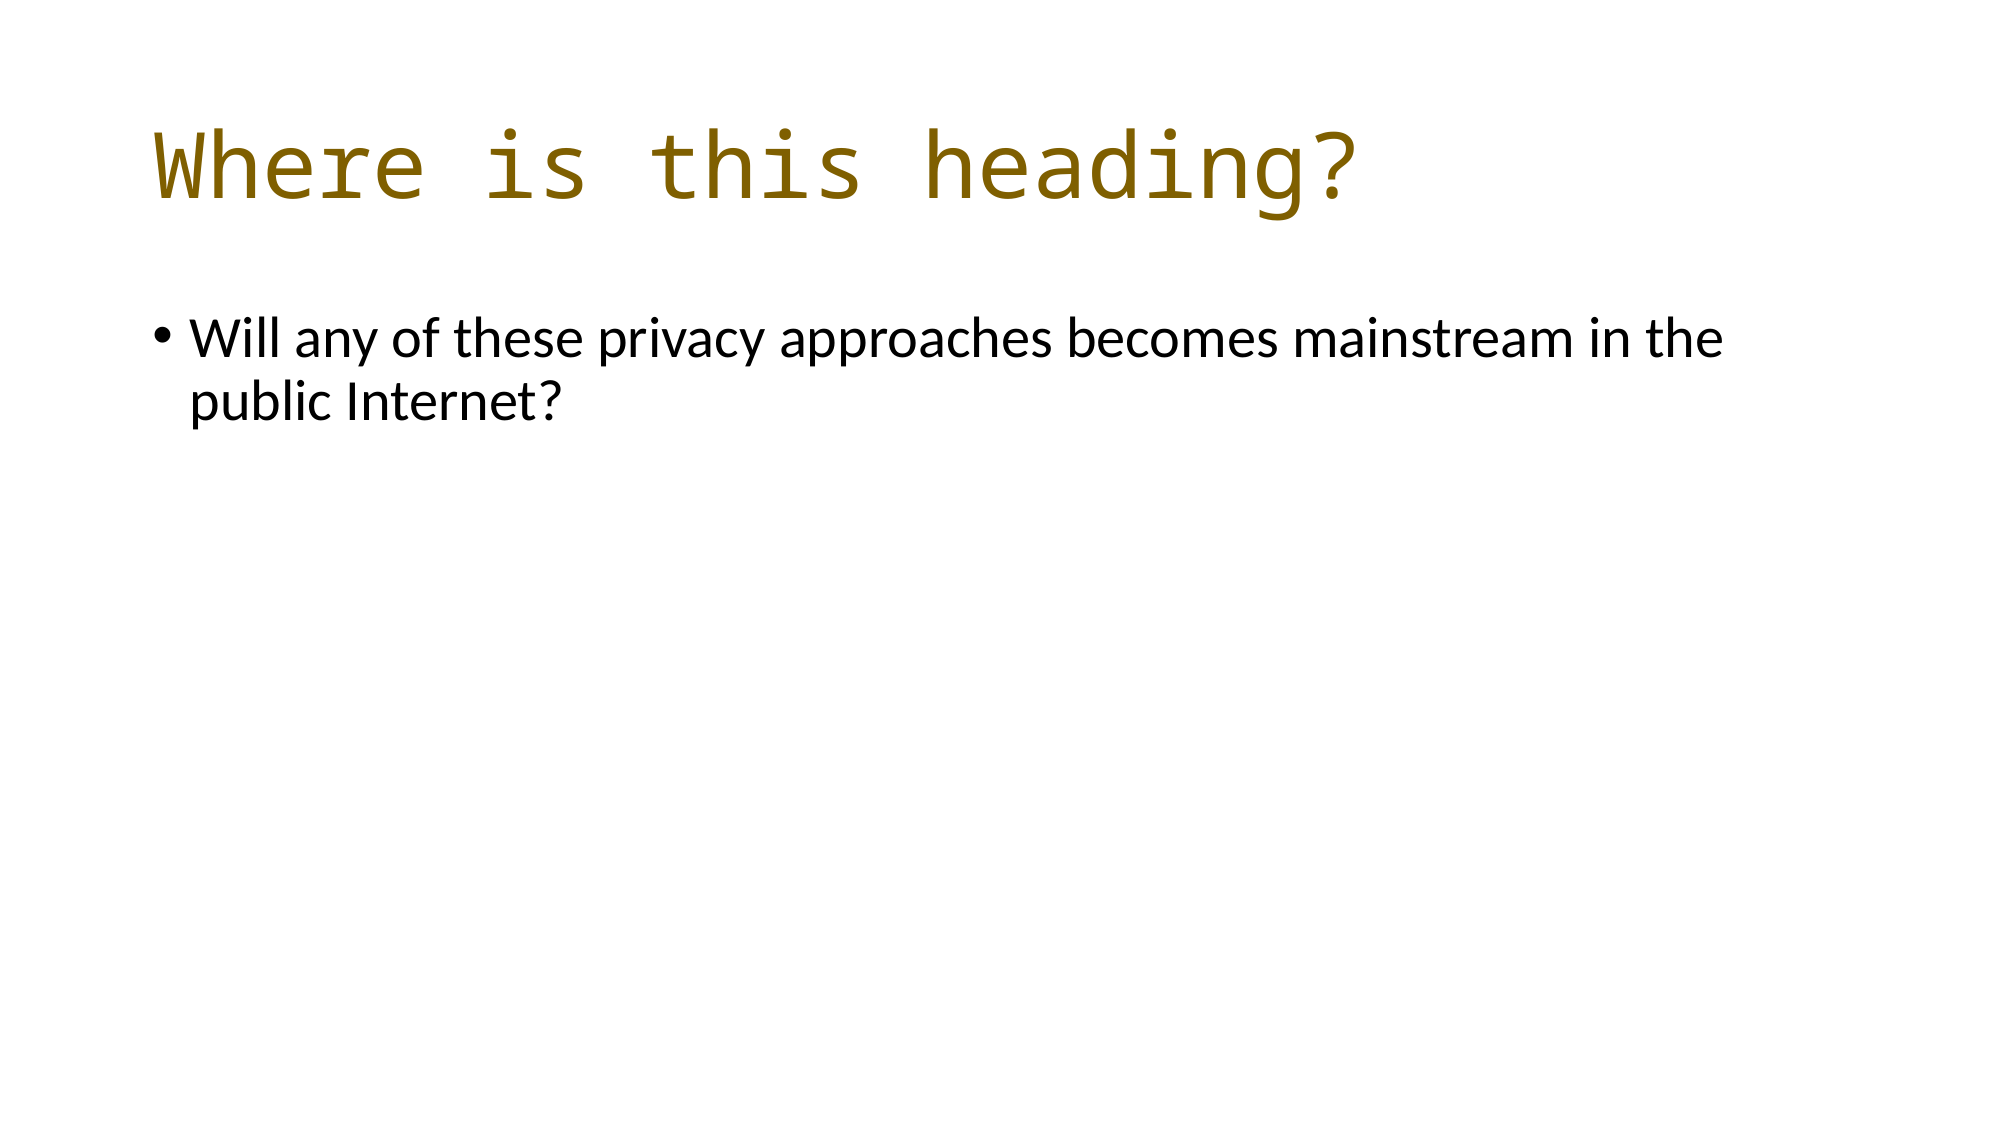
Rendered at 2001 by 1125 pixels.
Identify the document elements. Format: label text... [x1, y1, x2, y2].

title Where is this heading? [137, 59, 1863, 278]
list Will any of these privacy approaches becomes mainstream in the public Internet? [137, 299, 1863, 1014]
